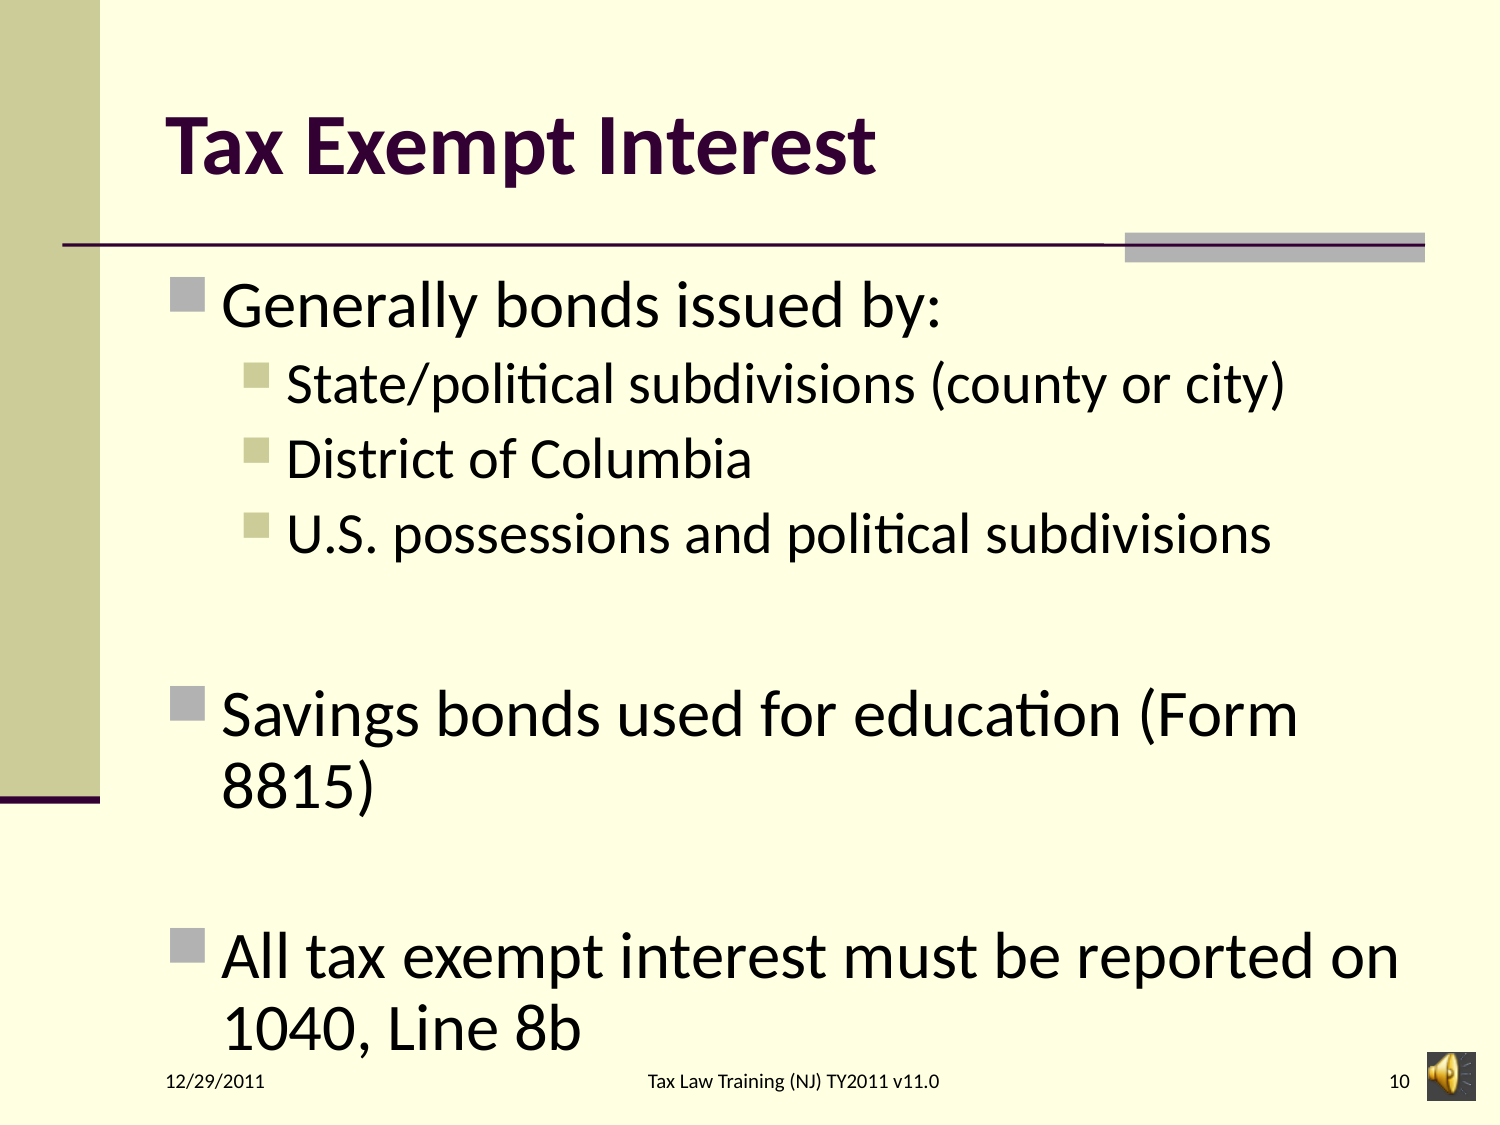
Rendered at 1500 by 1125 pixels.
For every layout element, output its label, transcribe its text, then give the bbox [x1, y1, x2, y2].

slide_number 10 [1112, 1049, 1426, 1101]
footer Tax Law Training (NJ) TY2011 v11.0 [549, 1049, 1038, 1101]
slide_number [149, 1050, 476, 1101]
list Generally bonds issued by: State/political subdivisions (county or city) District of Columbia U.S. possessions and political subdivisions Savings bonds used for education (Form 8815) All tax exempt interest must be reported on 1040, Line 8b [150, 262, 1425, 1038]
title Tax Exempt Interest [150, 45, 1425, 234]
picture [1426, 1051, 1477, 1102]
